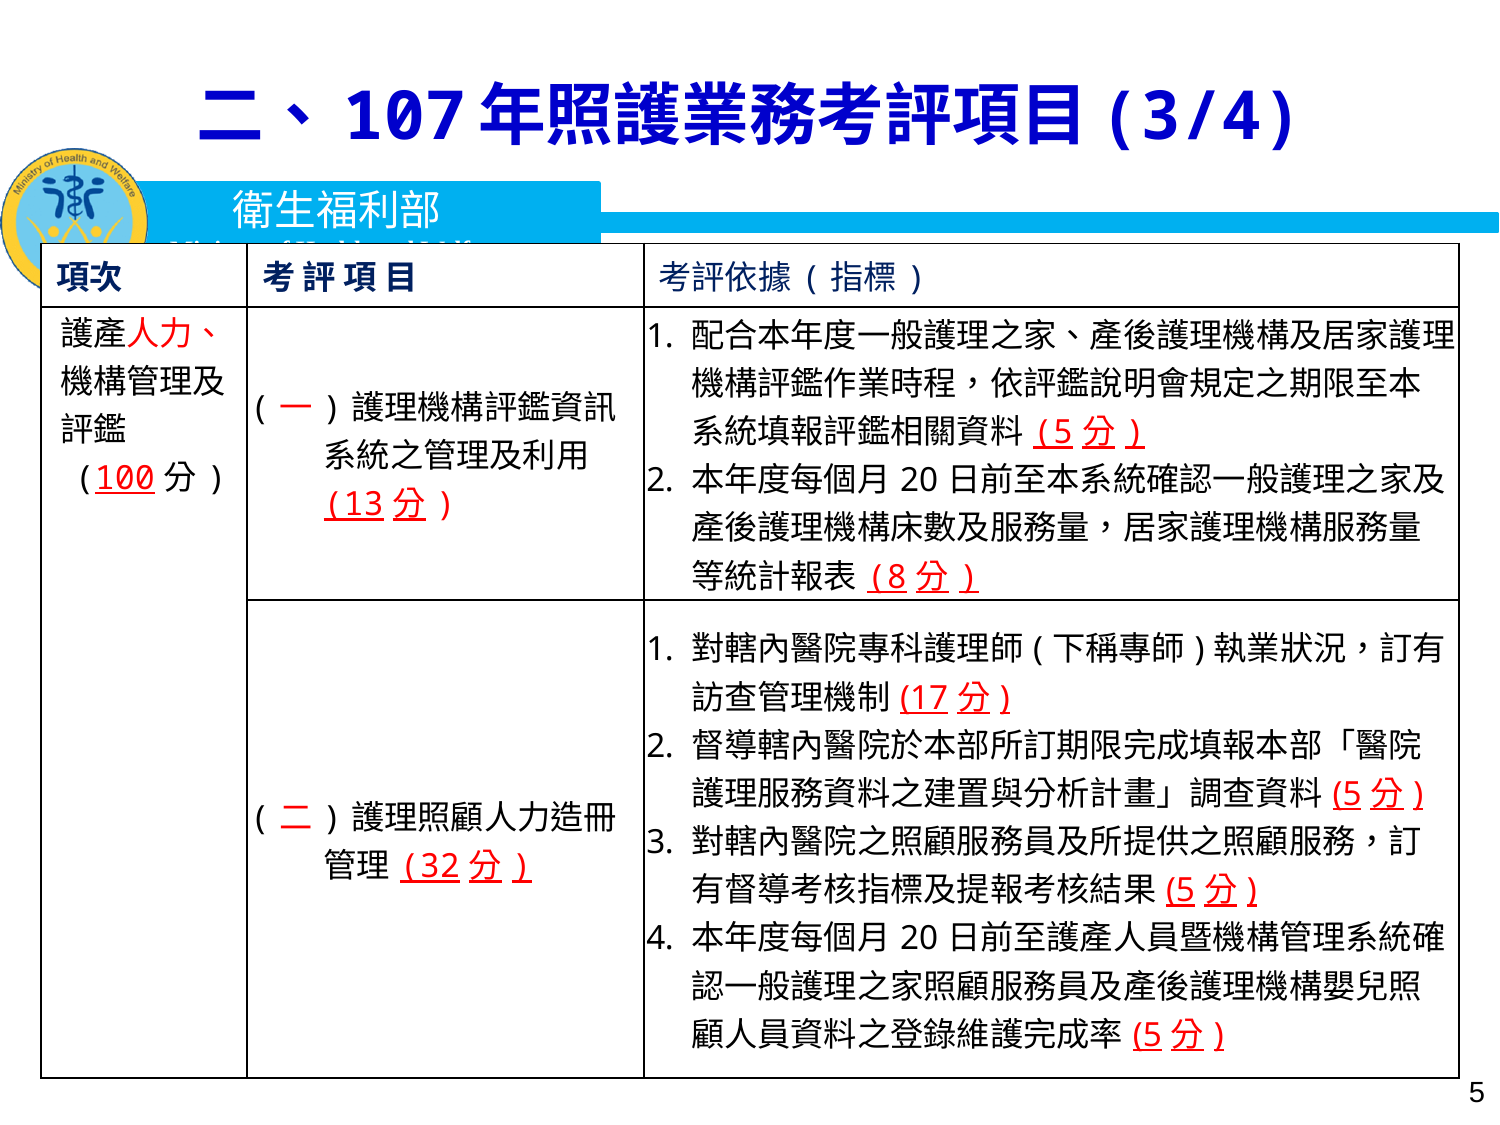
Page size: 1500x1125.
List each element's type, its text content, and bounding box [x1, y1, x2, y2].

picture [0, 148, 147, 297]
table_cell (一)護理機構評鑑資訊系統之管理及利用(13分) [248, 308, 643, 599]
table_cell (二)護理照顧人力造冊管理(32分) [248, 601, 643, 1077]
table_header 考評依據(指標) [645, 244, 1458, 306]
table_cell 對轄內醫院專科護理師(下稱專師)執業狀況，訂有訪查管理機制(17分) 督導轄內醫院於本部所訂期限完成填報本部「醫院護理服務資料之建置與分析計畫」調查資料(5分) 對轄內醫院之照顧服務員及所提供之照顧服務，訂有督導考核指標及提報考核結果(5分) 本年度每個月20日前至護產人員暨機構管理系統確認一般護理之家照顧服務員及產後護理機構嬰兒照顧人員資料之登錄維護完成率(5分) [645, 601, 1458, 1077]
title 二、107年照護業務考評項目(3/4) [74, 42, 1426, 182]
table_cell 配合本年度一般護理之家、產後護理機構及居家護理機構評鑑作業時程，依評鑑說明會規定之期限至本系統填報評鑑相關資料(5分) 本年度每個月20日前至本系統確認一般護理之家及產後護理機構床數及服務量，居家護理機構服務量等統計報表(8分) [645, 308, 1458, 599]
slide_number 5 [1374, 1060, 1500, 1121]
table_header 考 評 項 目 [248, 244, 643, 306]
table_header 項次 [42, 244, 246, 306]
table_cell 護產人力、機構管理及評鑑 (100分) [42, 308, 246, 1077]
